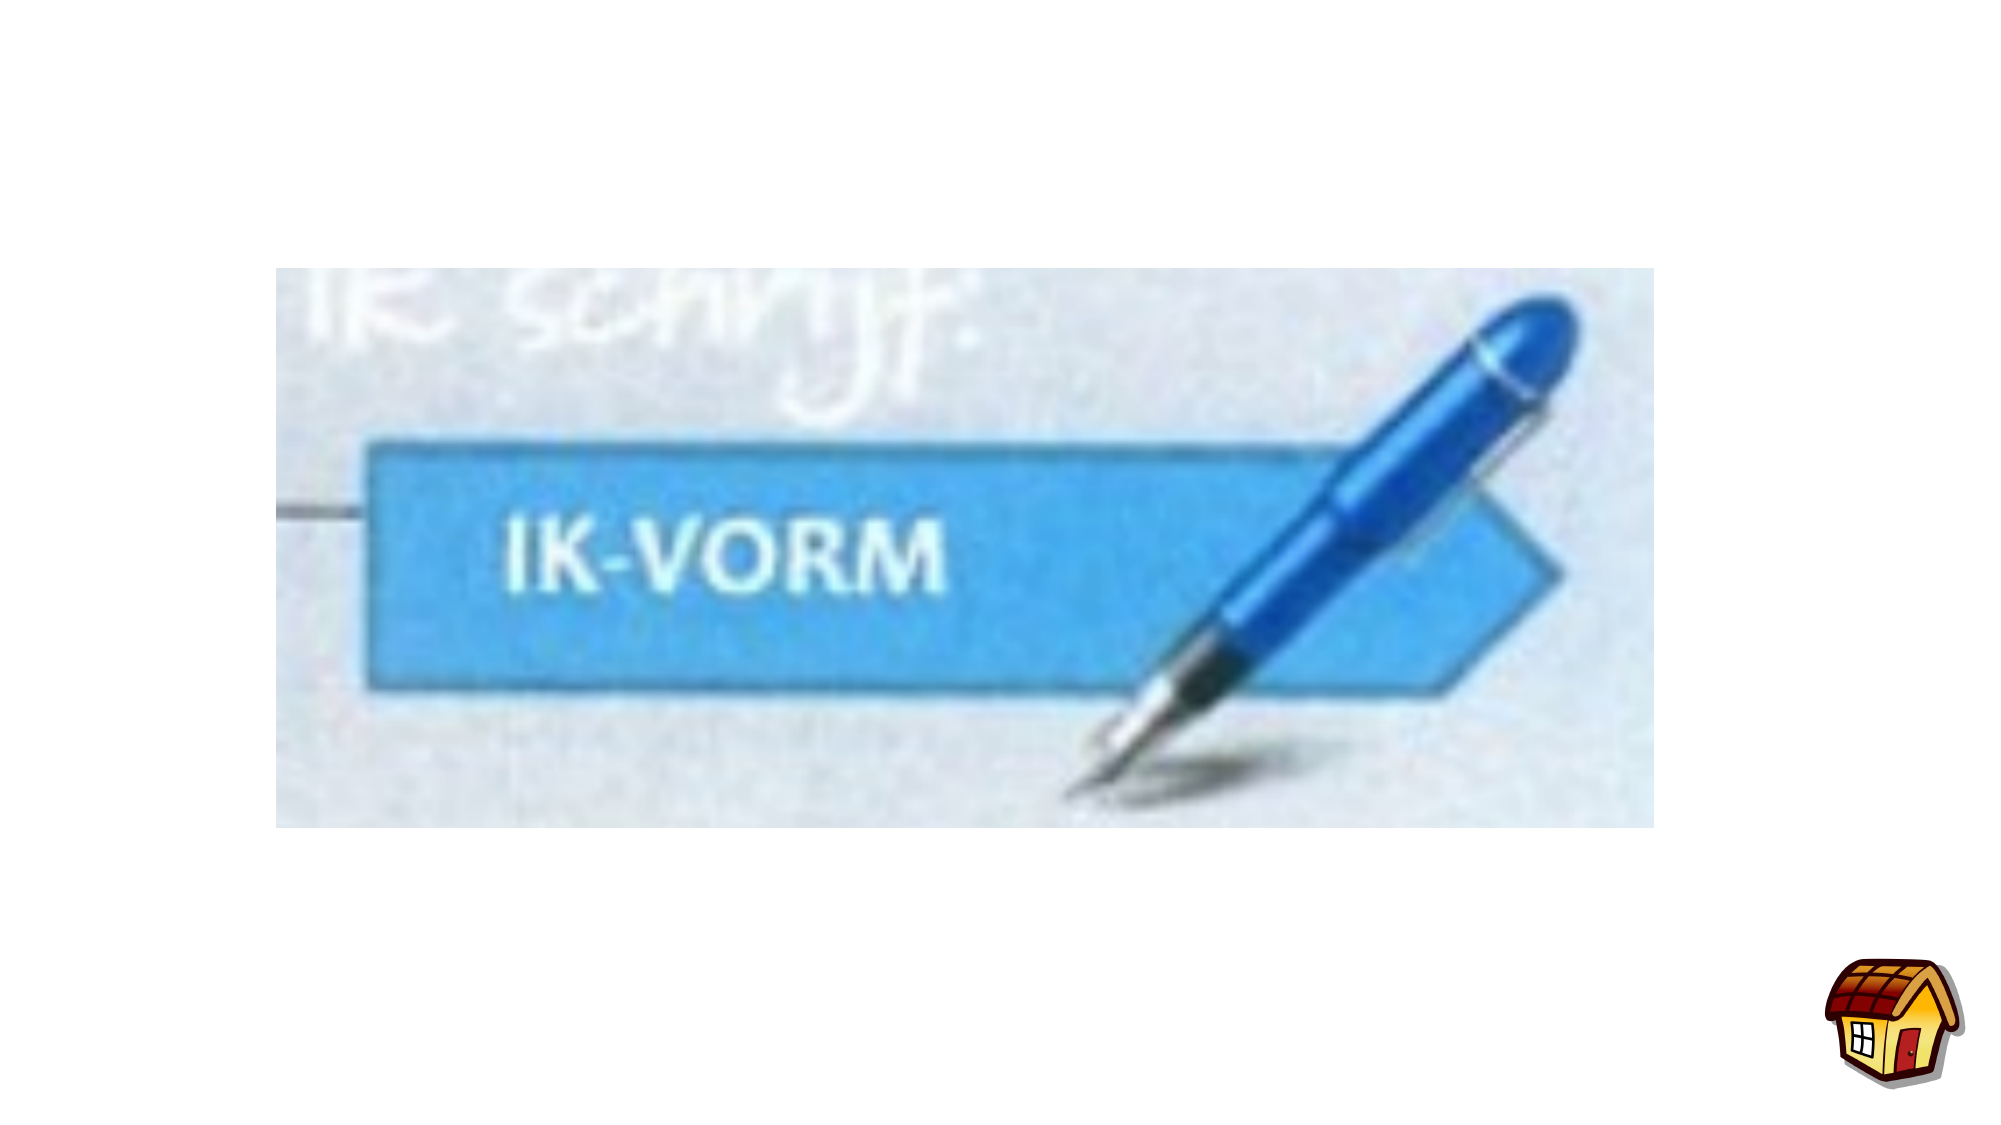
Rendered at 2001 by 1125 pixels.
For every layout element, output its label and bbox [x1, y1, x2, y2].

picture [1823, 949, 1975, 1101]
picture [276, 268, 1654, 829]
